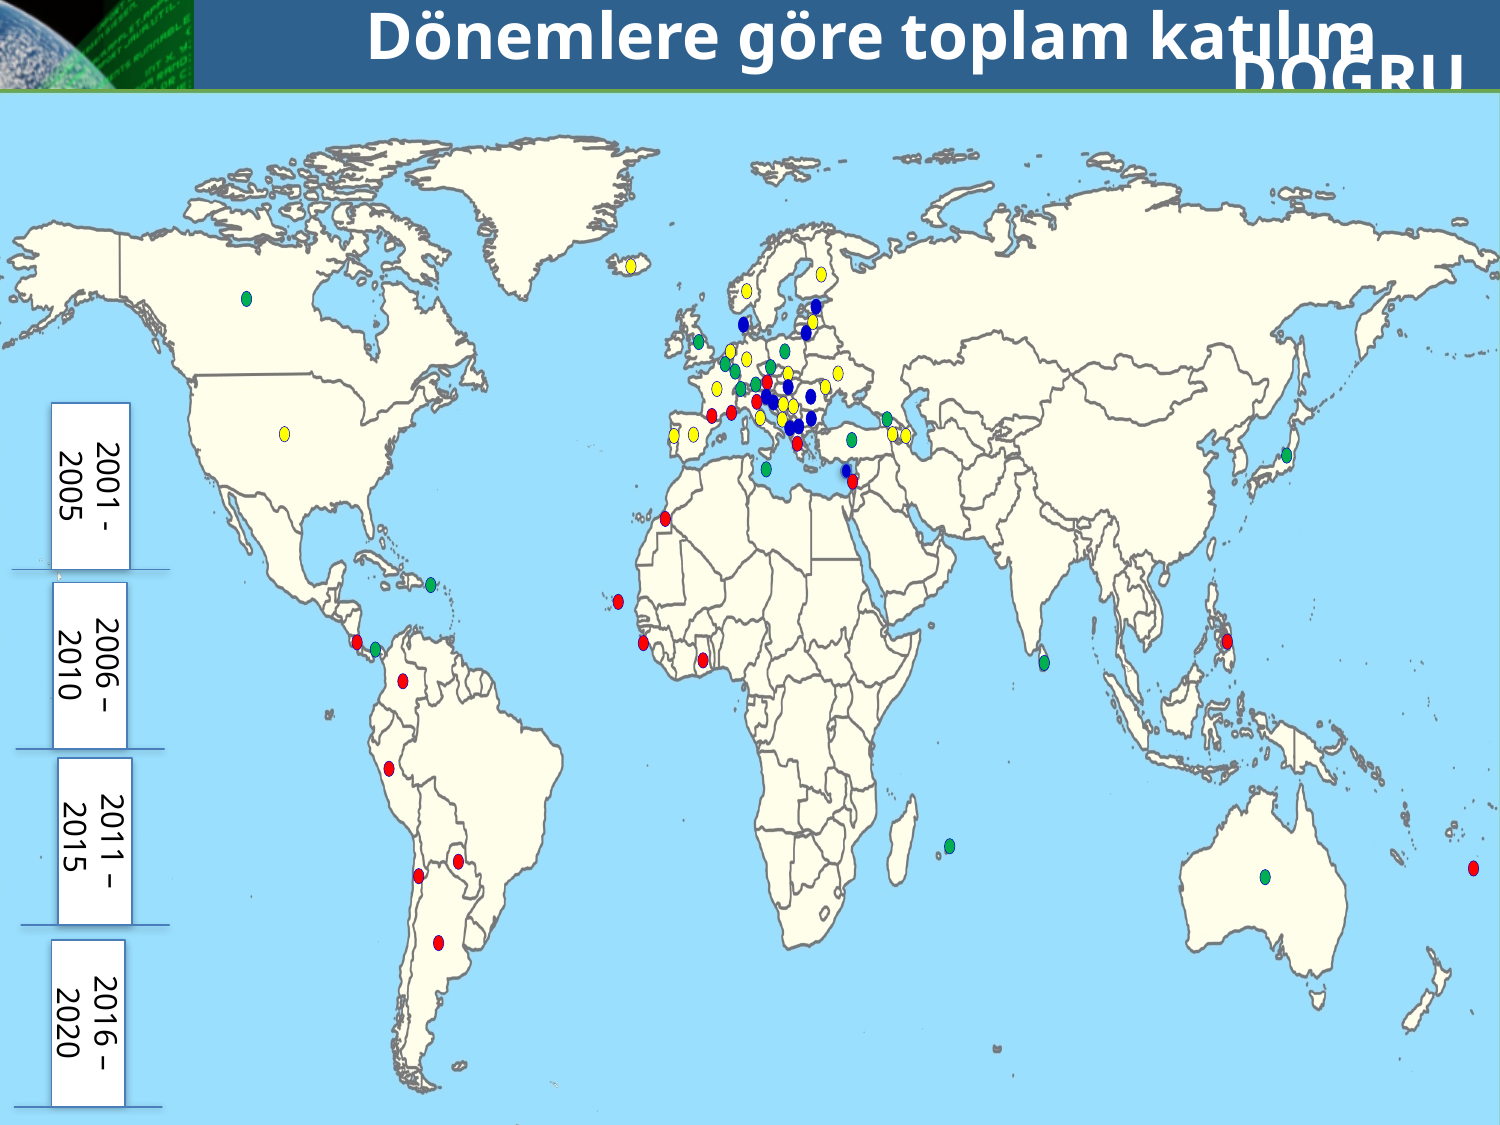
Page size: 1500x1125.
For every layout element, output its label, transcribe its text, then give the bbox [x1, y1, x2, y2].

text_box DOĞRU [206, 29, 1483, 88]
picture [0, 0, 194, 89]
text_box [0, 89, 1500, 1125]
text_box Dönemlere göre toplam katılım [198, 0, 1393, 80]
text_box [1393, 0, 1500, 89]
text_box [198, 80, 206, 88]
